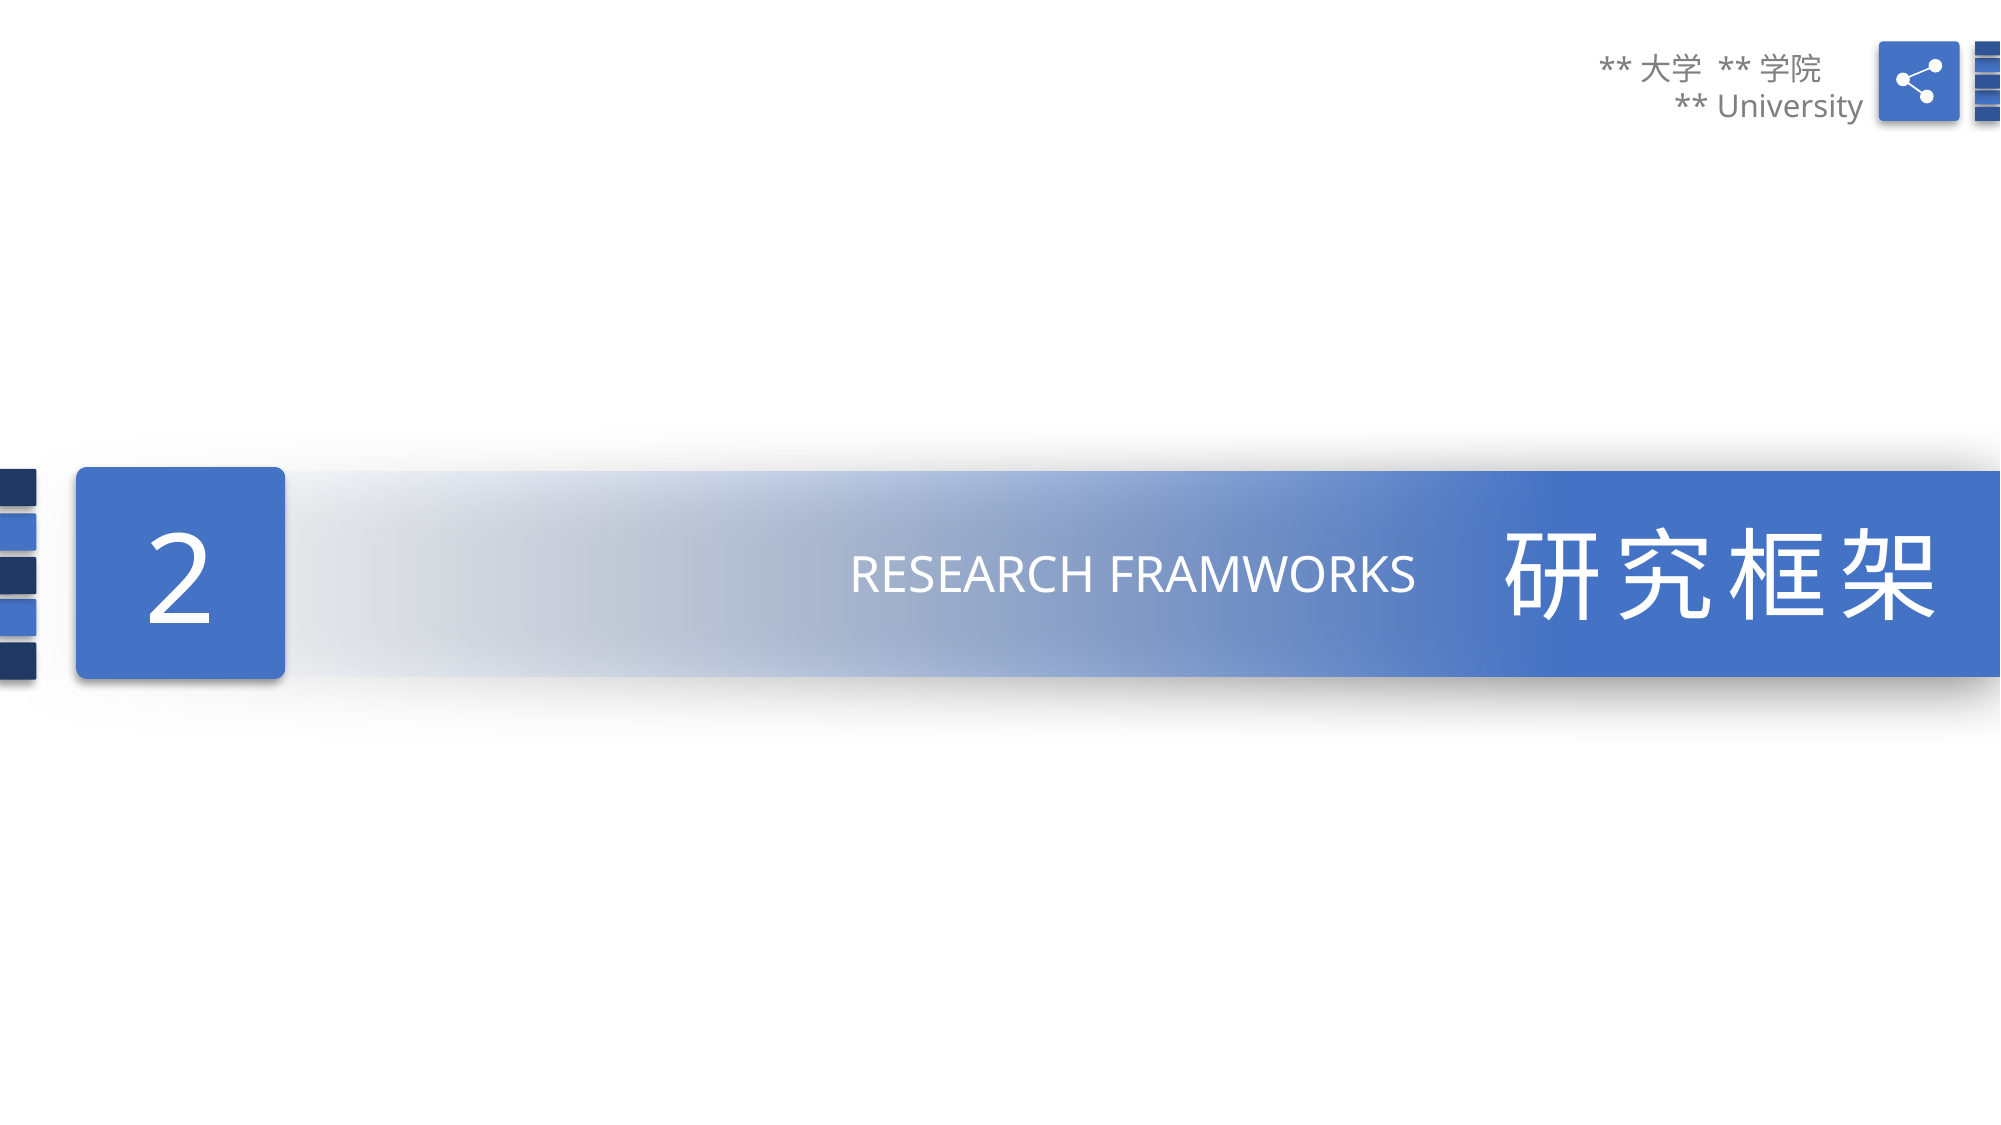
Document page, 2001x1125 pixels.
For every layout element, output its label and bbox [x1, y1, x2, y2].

text_box [1522, 41, 2000, 136]
text_box [0, 467, 2000, 680]
